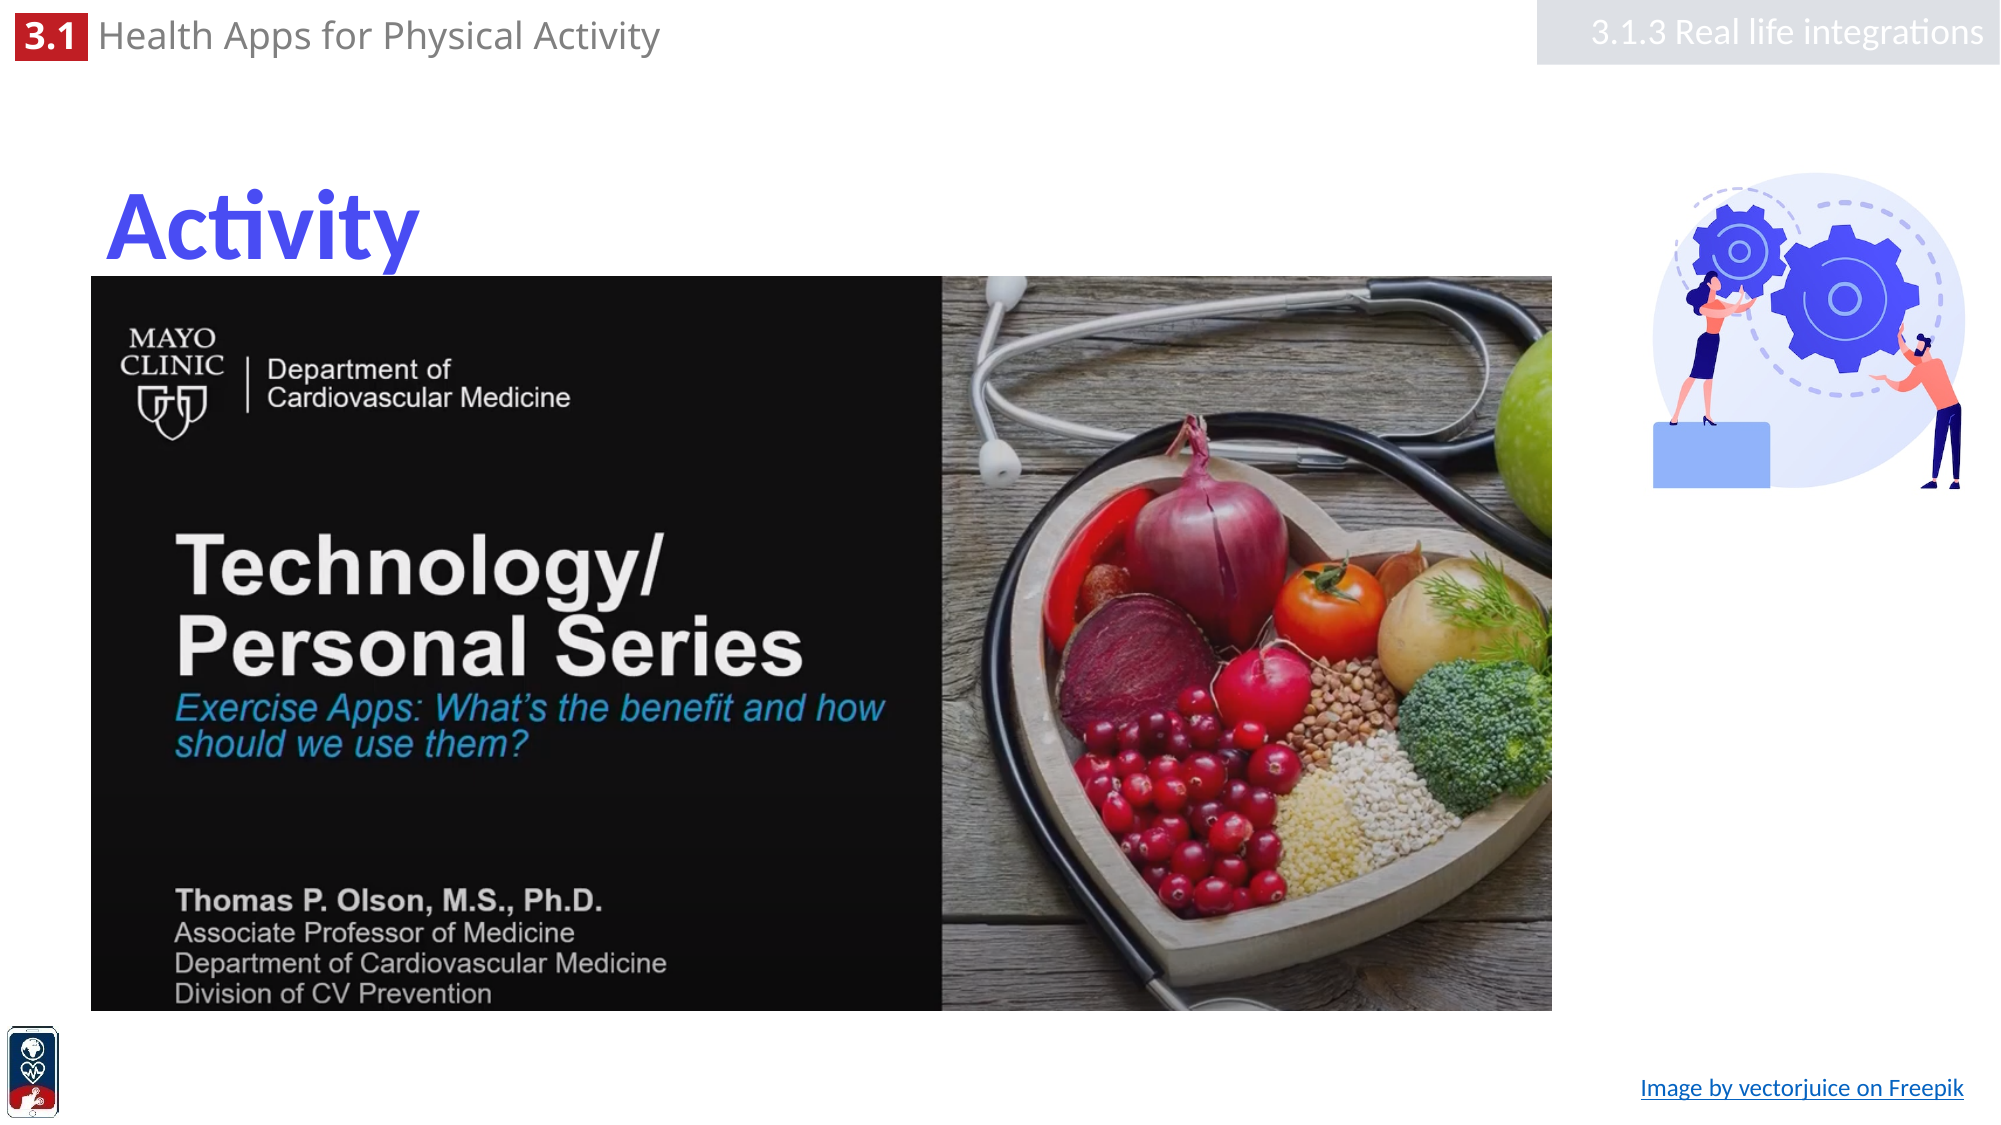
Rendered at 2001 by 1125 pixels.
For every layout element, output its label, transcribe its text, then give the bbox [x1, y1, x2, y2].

title Activity [91, 177, 1600, 277]
picture [1600, 121, 2000, 540]
picture [91, 276, 1552, 1011]
text_box Image by vectorjuice on Freepik [1448, 1064, 1979, 1110]
picture [7, 1026, 59, 1118]
text_box 3.1.3 Real life integrations [1537, 0, 2000, 65]
